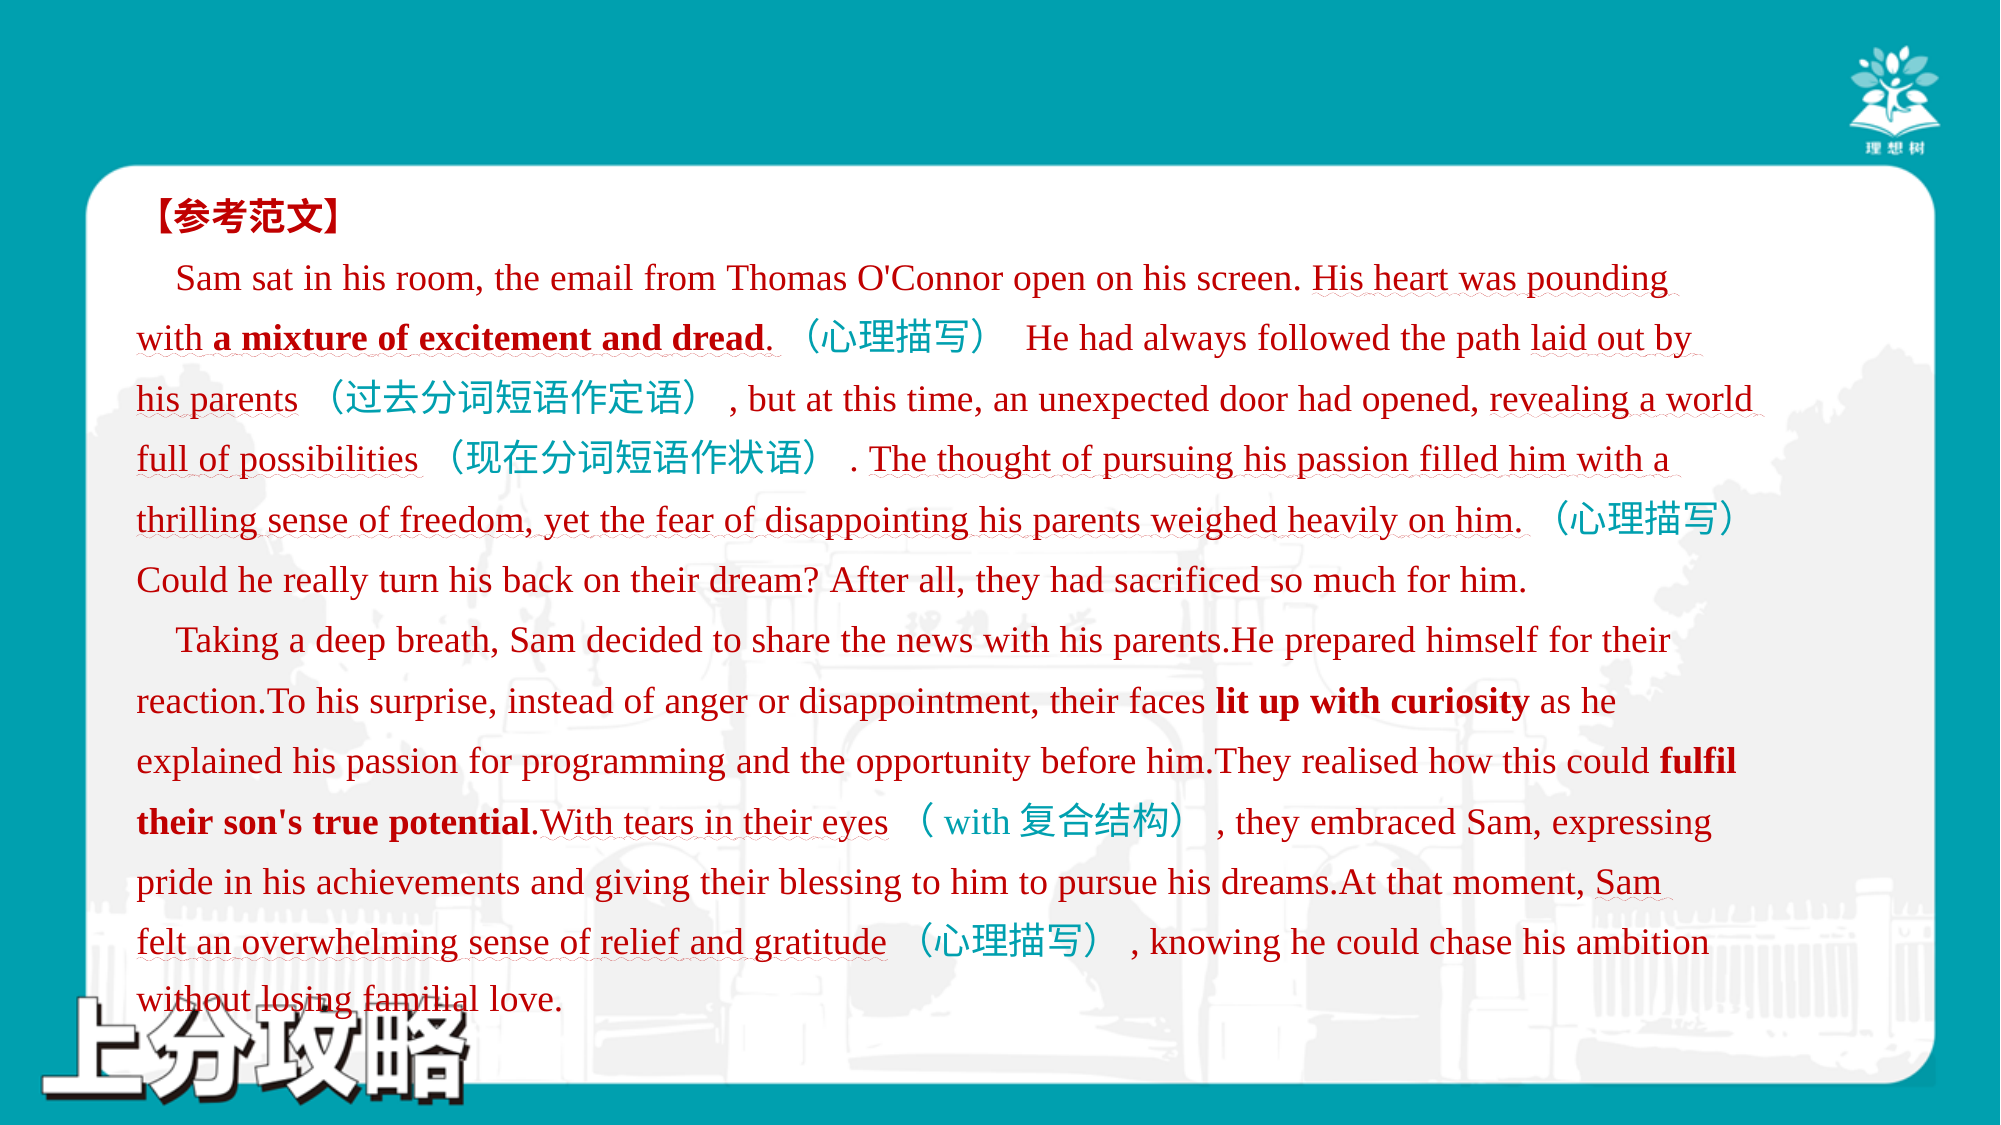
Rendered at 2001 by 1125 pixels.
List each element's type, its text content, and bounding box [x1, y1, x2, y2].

picture [0, 0, 2000, 1125]
text_box 【参考范文】 Sam sat in his room, the email from Thomas O'Connor open on his screen. His heart was pounding with a mixture of excitement and dread.（心理描写） He had always followed the path laid out by his parents（过去分词短语作定语）, but at this time, an unexpected door had opened, revealing a world full of possibilities（现在分词短语作状语）. The thought of pursuing his passion filled him with a thrilling sense of freedom, yet the fear of disappointing his parents weighed heavily on him.（心理描写） Could he really turn his back on their dream? After all, they had sacrificed so much for him. Taking a deep breath, Sam decided to share the news with his parents.He prepared himself for their reaction.To his surprise, instead of anger or disappointment, their faces lit up with curiosity as he explained his passion for programming and the opportunity before him.They realised how this could fulfil their son's true potential.With tears in their eyes（with复合结构）, they embraced Sam, expressing pride in his achievements and giving their blessing to him to pursue his dreams.At that moment, Sam felt an overwhelming sense of relief and gratitude（心理描写）, knowing he could chase his ambition without losing familial love. [136, 177, 1865, 1014]
